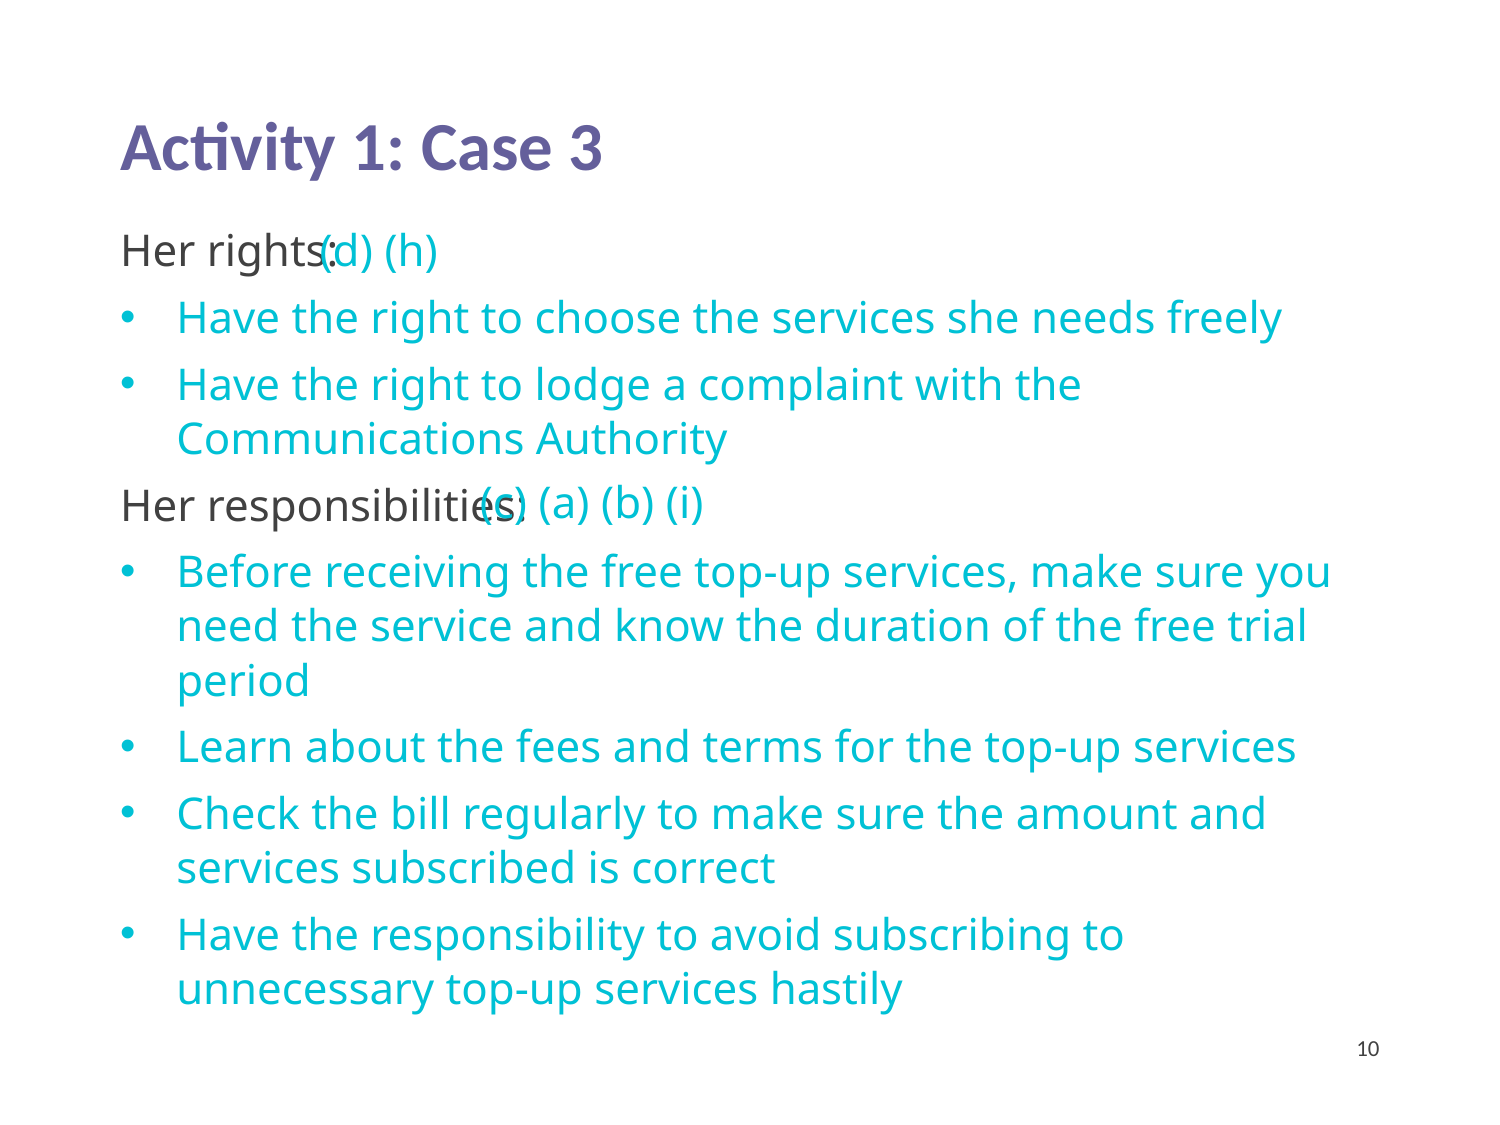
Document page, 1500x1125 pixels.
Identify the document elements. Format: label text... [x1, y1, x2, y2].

text_box (c) (a) (b) (i) [465, 466, 719, 536]
list Activity 1: Case 3 [119, 113, 1381, 198]
slide_number 10 [1353, 1035, 1381, 1062]
list Her rights: Have the right to choose the services she needs freely Have the right to lodge a complaint with the Communications Authority Her responsibilities: Before receiving the free top-up services, make sure you need the service and know the duration of the free trial period Learn about the fees and terms for the top-up services Check the bill regularly to make sure the amount and services subscribed is correct Have the responsibility to avoid subscribing to unnecessary top-up services hastily [119, 220, 1381, 980]
text_box (d) (h) [319, 221, 538, 306]
